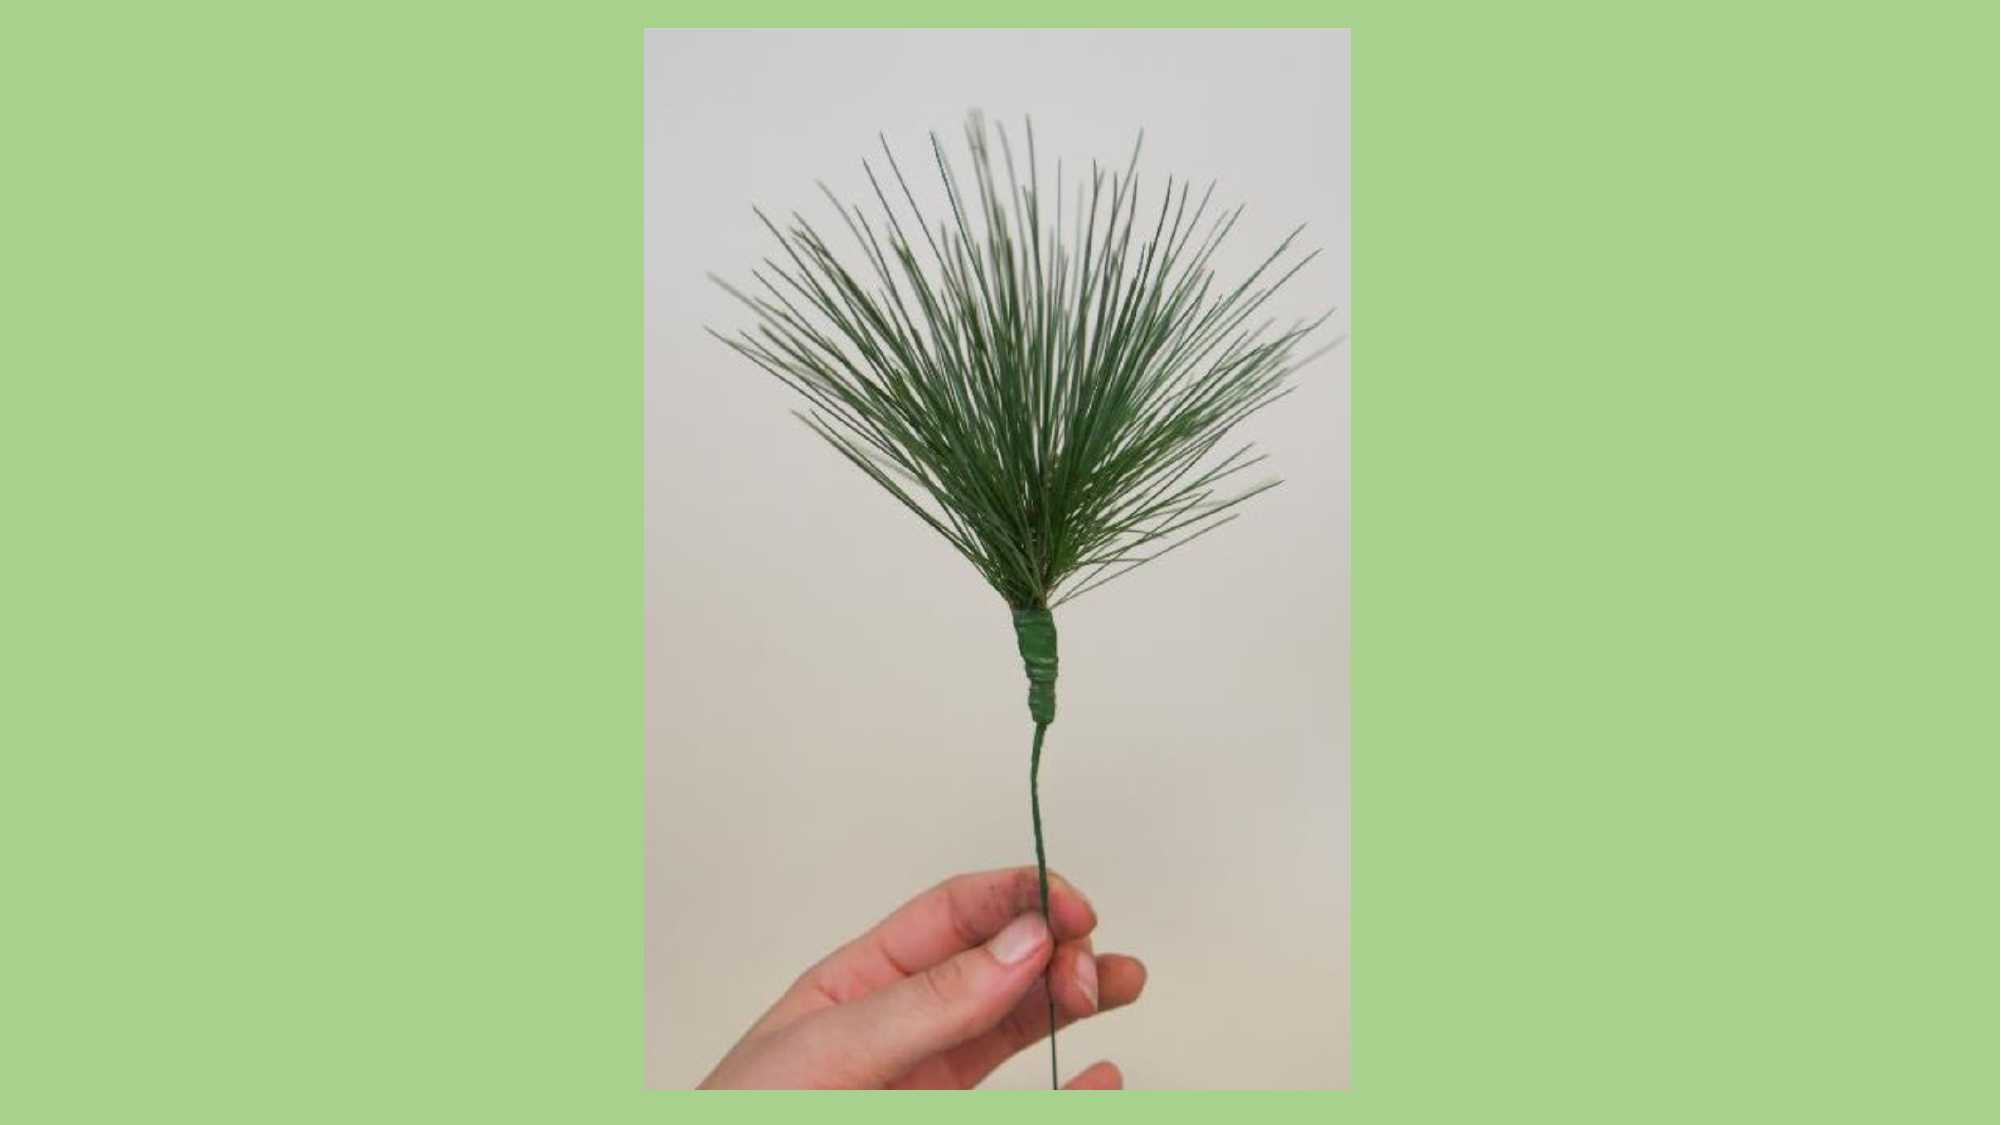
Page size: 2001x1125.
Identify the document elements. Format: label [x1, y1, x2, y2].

picture [466, 30, 1528, 1090]
